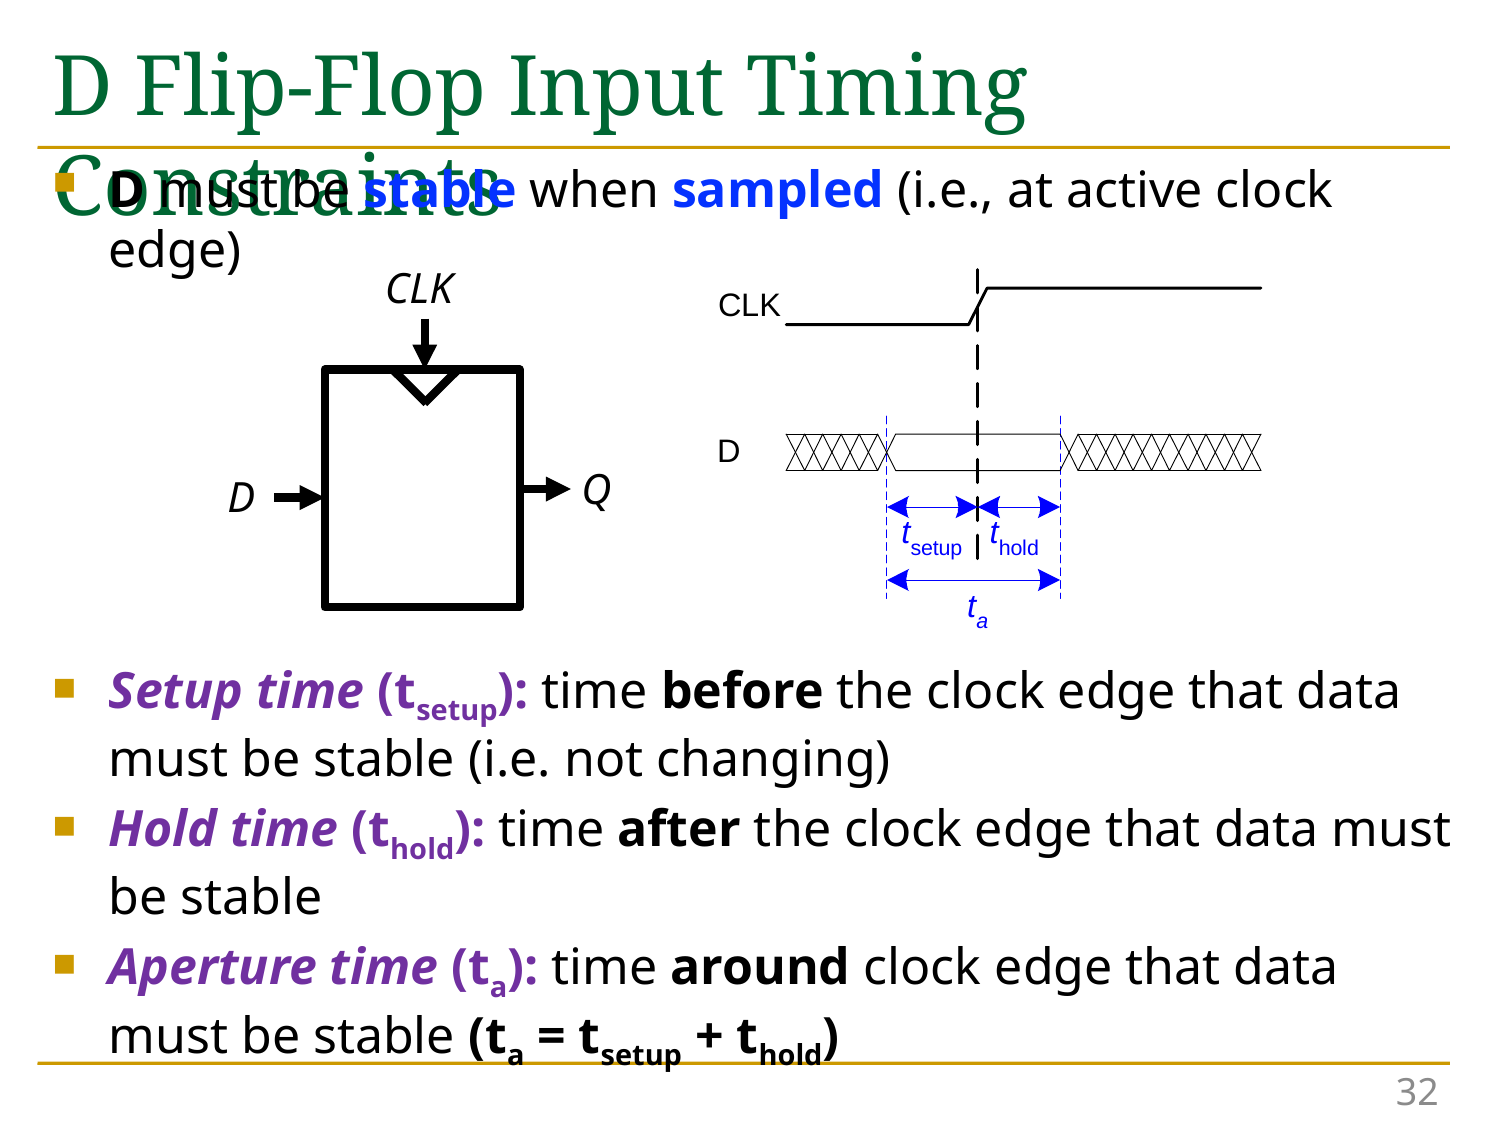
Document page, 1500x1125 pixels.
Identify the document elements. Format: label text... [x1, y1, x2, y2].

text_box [212, 254, 610, 608]
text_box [639, 261, 1268, 649]
title D Flip-Flop Input Timing Constraints [37, 24, 1450, 149]
list D must be stable when sampled (i.e., at active clock edge) [37, 149, 1475, 239]
slide_number 32 [1116, 1079, 1454, 1124]
text_box Setup time (tsetup): time before the clock edge that data must be stable (i.e. not changing) Hold time (thold): time after the clock edge that data must be stable Aperture time (ta): time around clock edge that data must be stable (ta = tsetup + thold) [37, 650, 1475, 1079]
